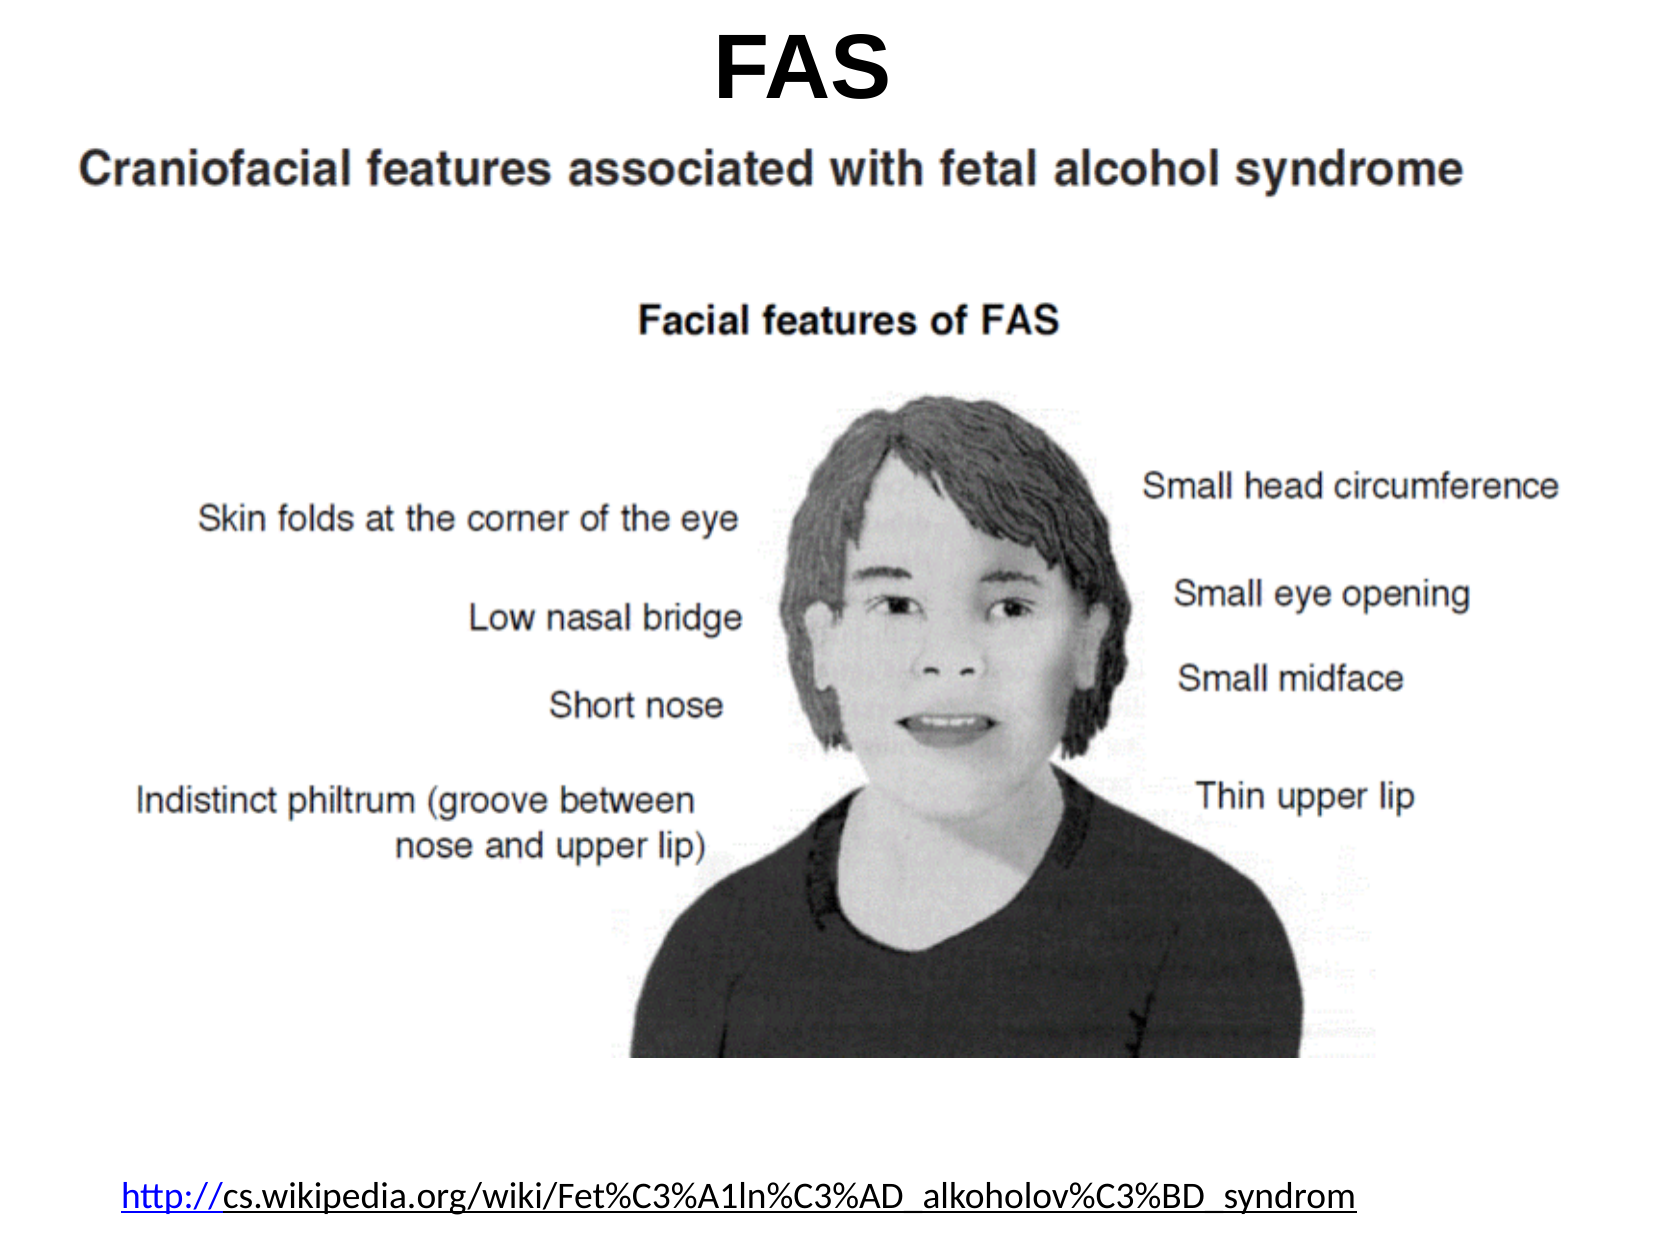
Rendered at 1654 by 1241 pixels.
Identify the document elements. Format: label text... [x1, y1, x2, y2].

title FAS [58, 0, 1548, 135]
text_box http://cs.wikipedia.org/wiki/Fet%C3%A1ln%C3%AD_alkoholov%C3%BD_syndrom [106, 1163, 1512, 1224]
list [58, 135, 1597, 1058]
